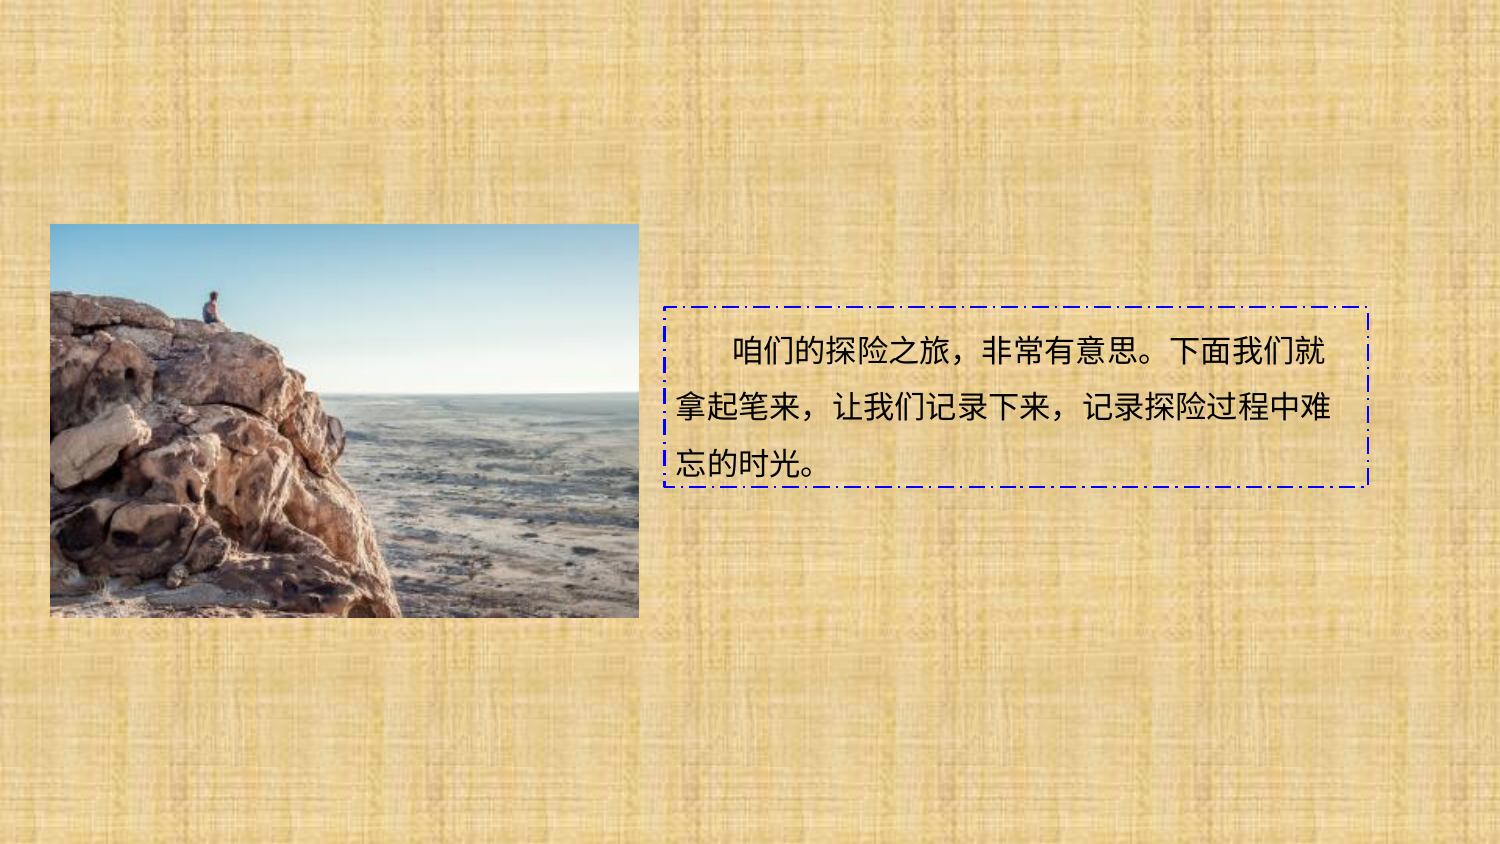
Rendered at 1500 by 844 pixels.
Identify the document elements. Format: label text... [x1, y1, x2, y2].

text_box 咱们的探险之旅，非常有意思。下面我们就拿起笔来，让我们记录下来，记录探险过程中难忘的时光。 [664, 307, 1368, 487]
picture [0, 0, 1500, 844]
